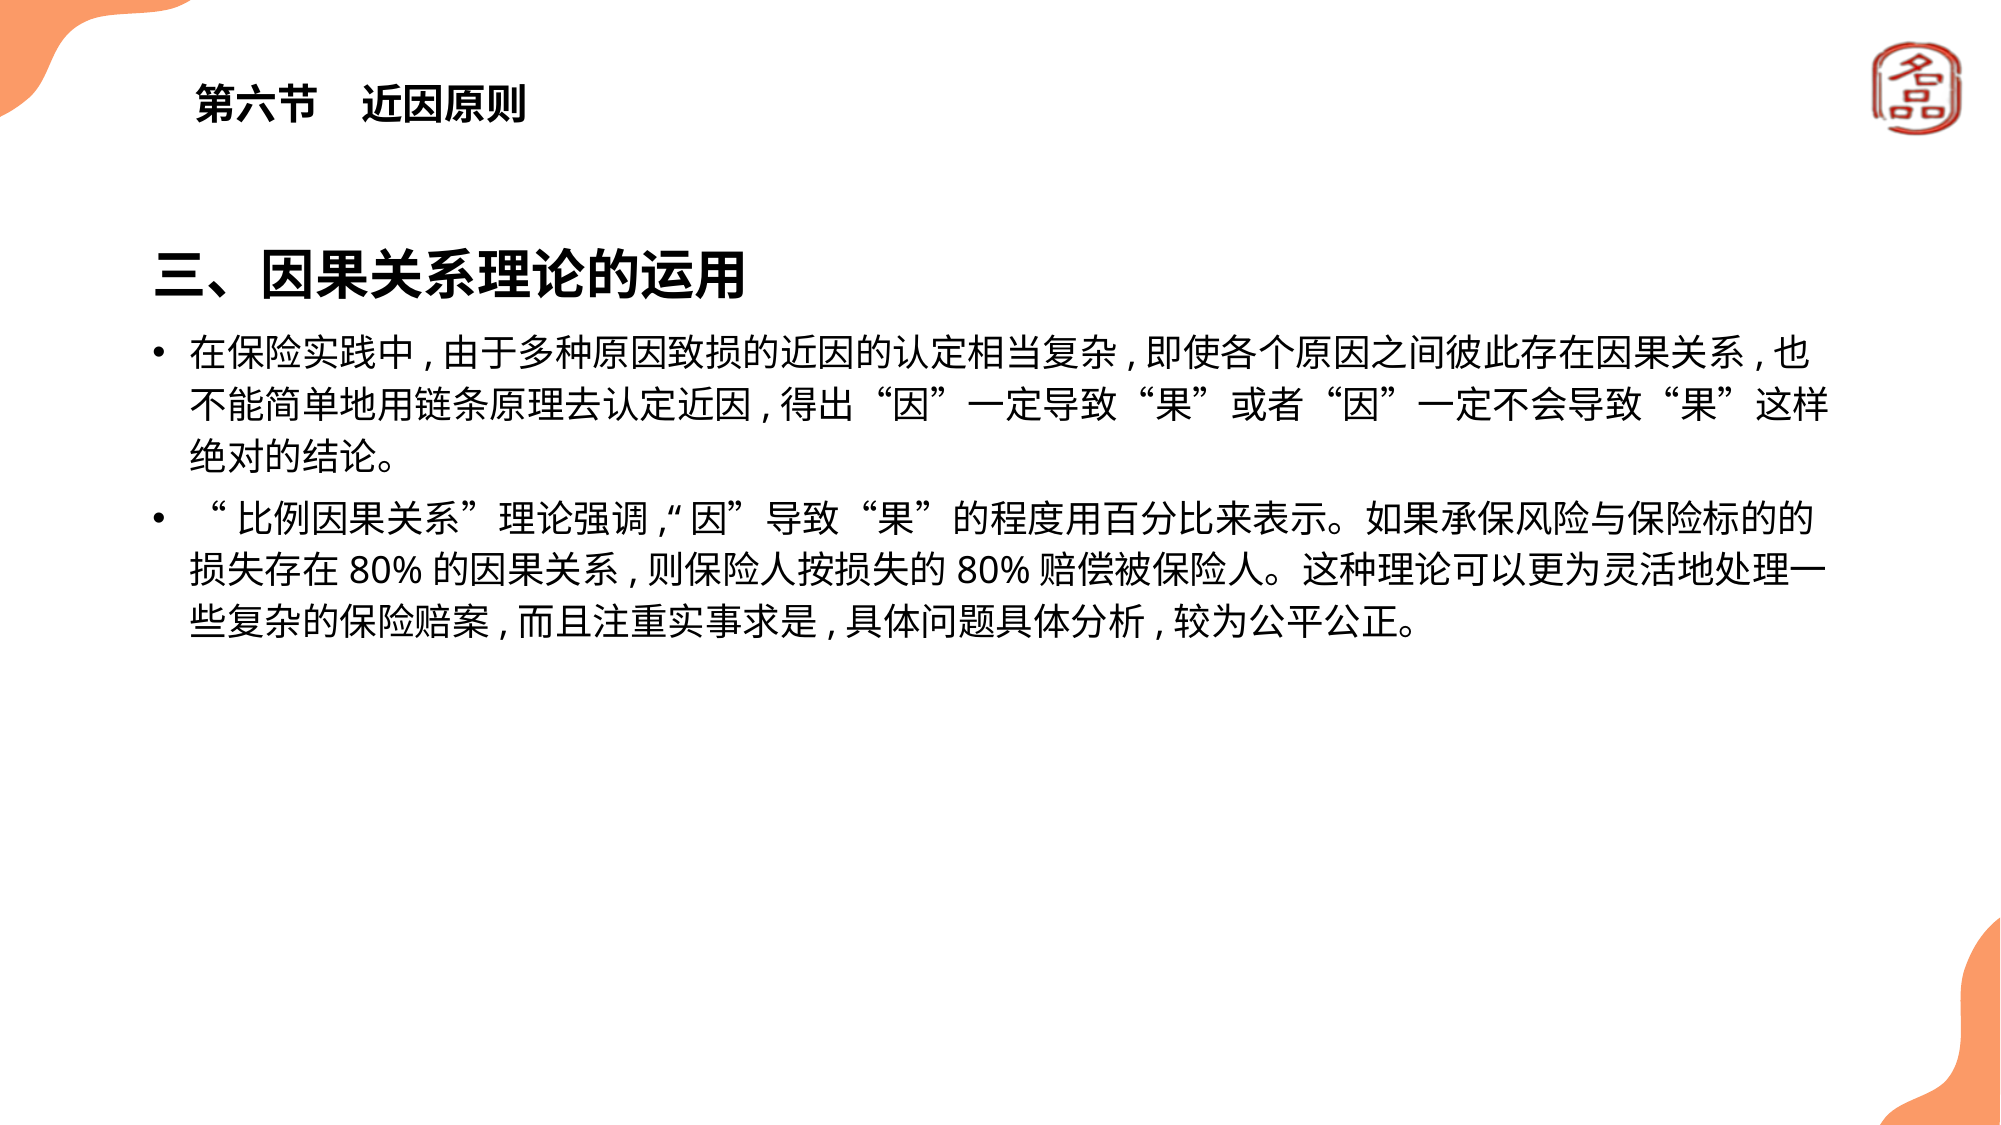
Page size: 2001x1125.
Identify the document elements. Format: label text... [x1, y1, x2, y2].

list 三、因果关系理论的运用 在保险实践中,由于多种原因致损的近因的认定相当复杂,即使各个原因之间彼此存在因果关系,也不能简单地用链条原理去认定近因,得出“因”一定导致“果”或者“因”一定不会导致“果”这样绝对的结论。 “比例因果关系”理论强调,“因”导致“果”的程度用百分比来表示。如果承保风险与保险标的的损失存在80%的因果关系,则保险人按损失的80%赔偿被保险人。这种理论可以更为灵活地处理一些复杂的保险赔案,而且注重实事求是,具体问题具体分析,较为公平公正。 [137, 217, 1863, 1031]
picture [1861, 10, 1990, 147]
title 第六节 近因原则 [137, 60, 1863, 152]
